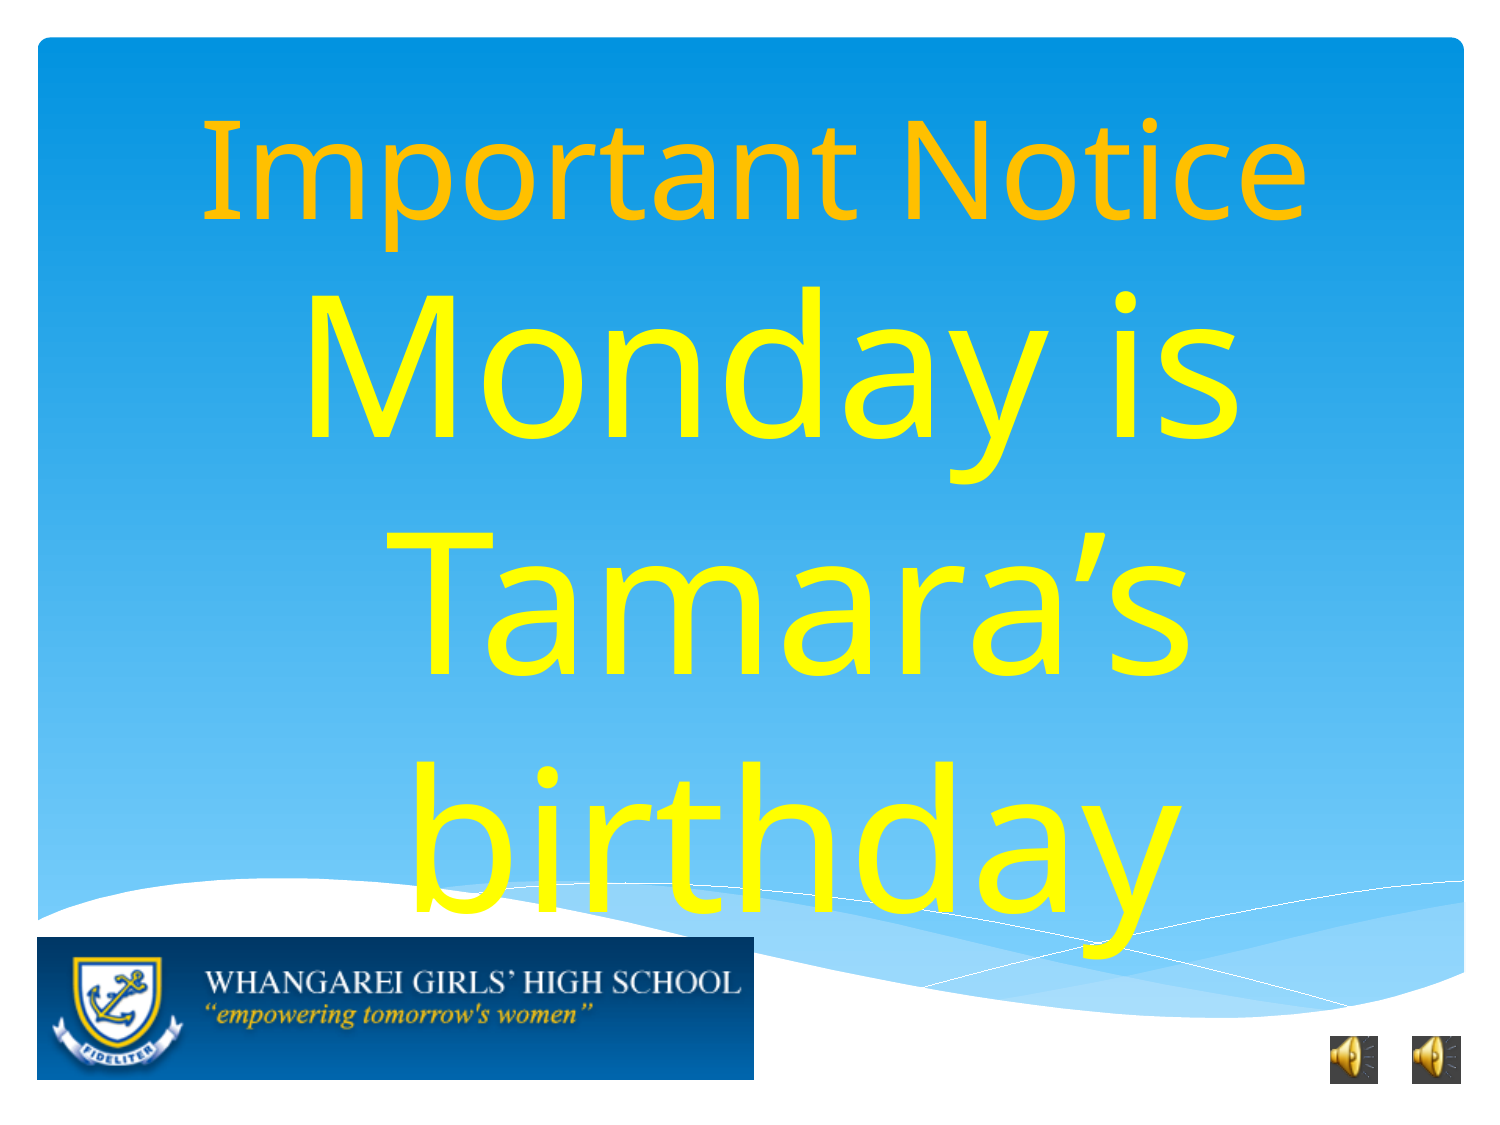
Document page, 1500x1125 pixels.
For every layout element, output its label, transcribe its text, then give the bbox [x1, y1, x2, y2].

text_box Important Notice [149, 37, 1362, 255]
picture [1411, 1034, 1462, 1086]
picture [37, 937, 754, 1080]
picture [1328, 1034, 1380, 1086]
text_box Monday is Tamara’s birthday [149, 231, 1391, 963]
